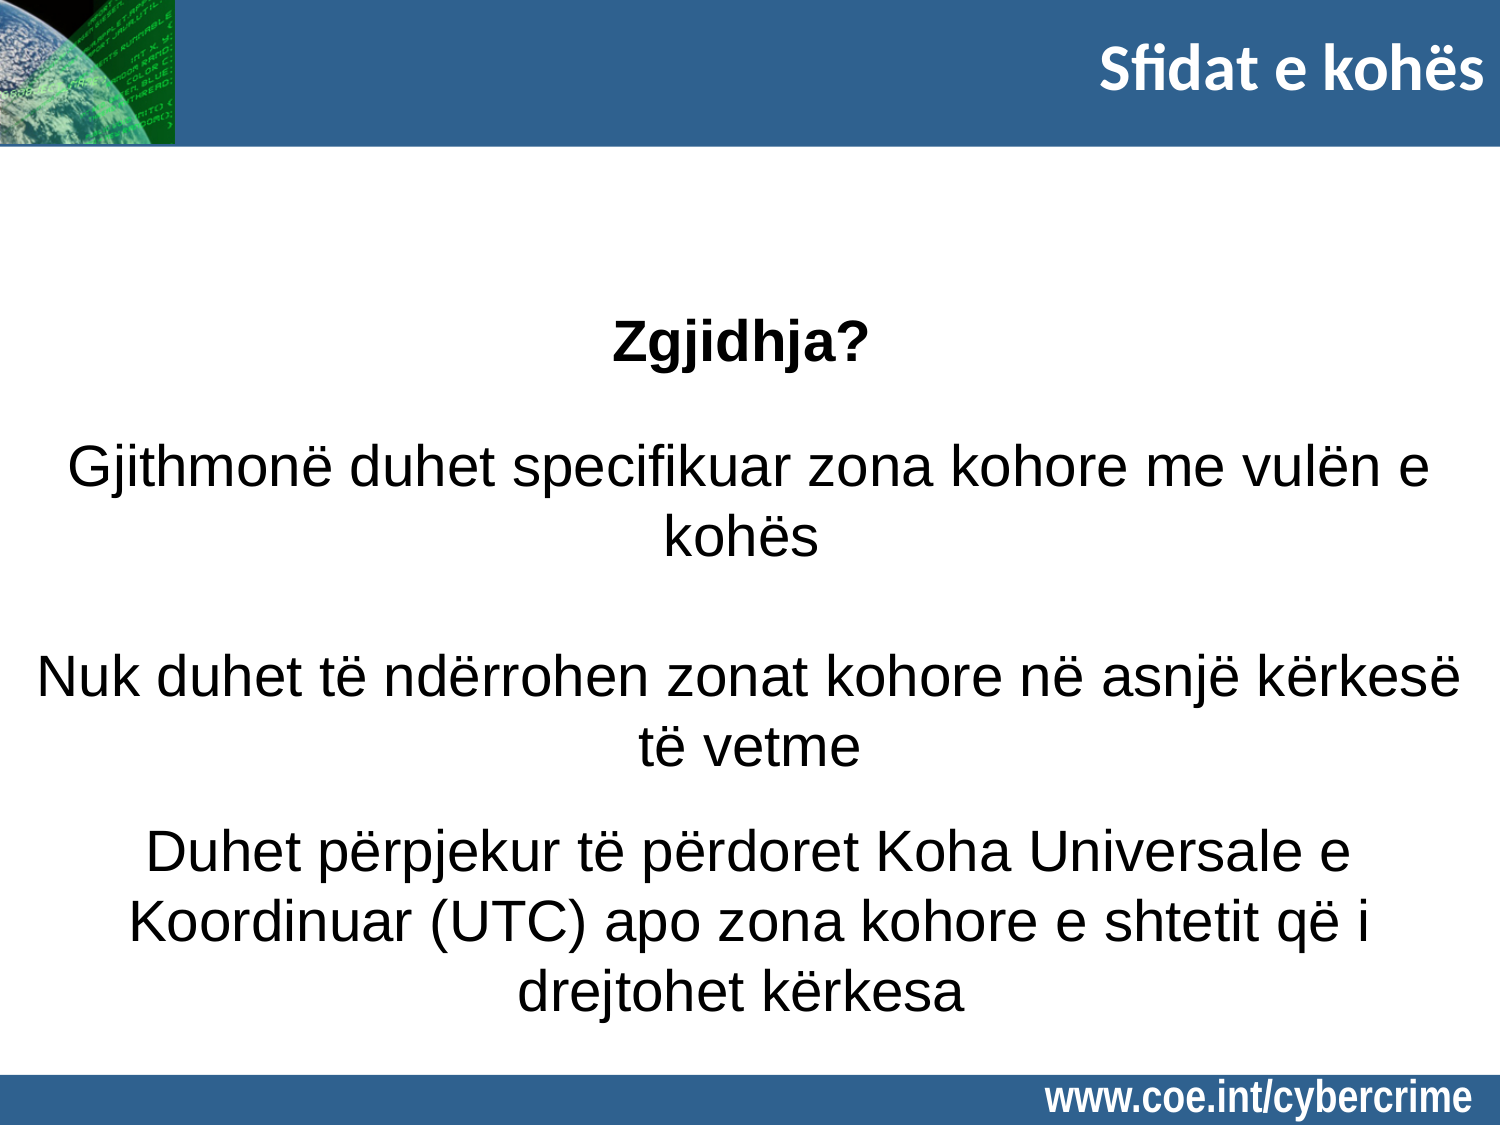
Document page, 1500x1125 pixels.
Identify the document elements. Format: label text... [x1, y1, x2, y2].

text_box Sfidat e kohës [177, 0, 1500, 149]
text_box www.coe.int/cybercrime [1030, 1059, 1500, 1125]
picture [0, 0, 175, 144]
text_box Zgjidhja? Gjithmonë duhet specifikuar zona kohore me vulën e kohës Nuk duhet të ndërrohen zonat kohore në asnjë kërkesë të vetme Duhet përpjekur të përdoret Koha Universale e Koordinuar (UTC) apo zona kohore e shtetit që i drejtohet kërkesa [19, 156, 1481, 1031]
text_box [0, 1073, 1030, 1125]
